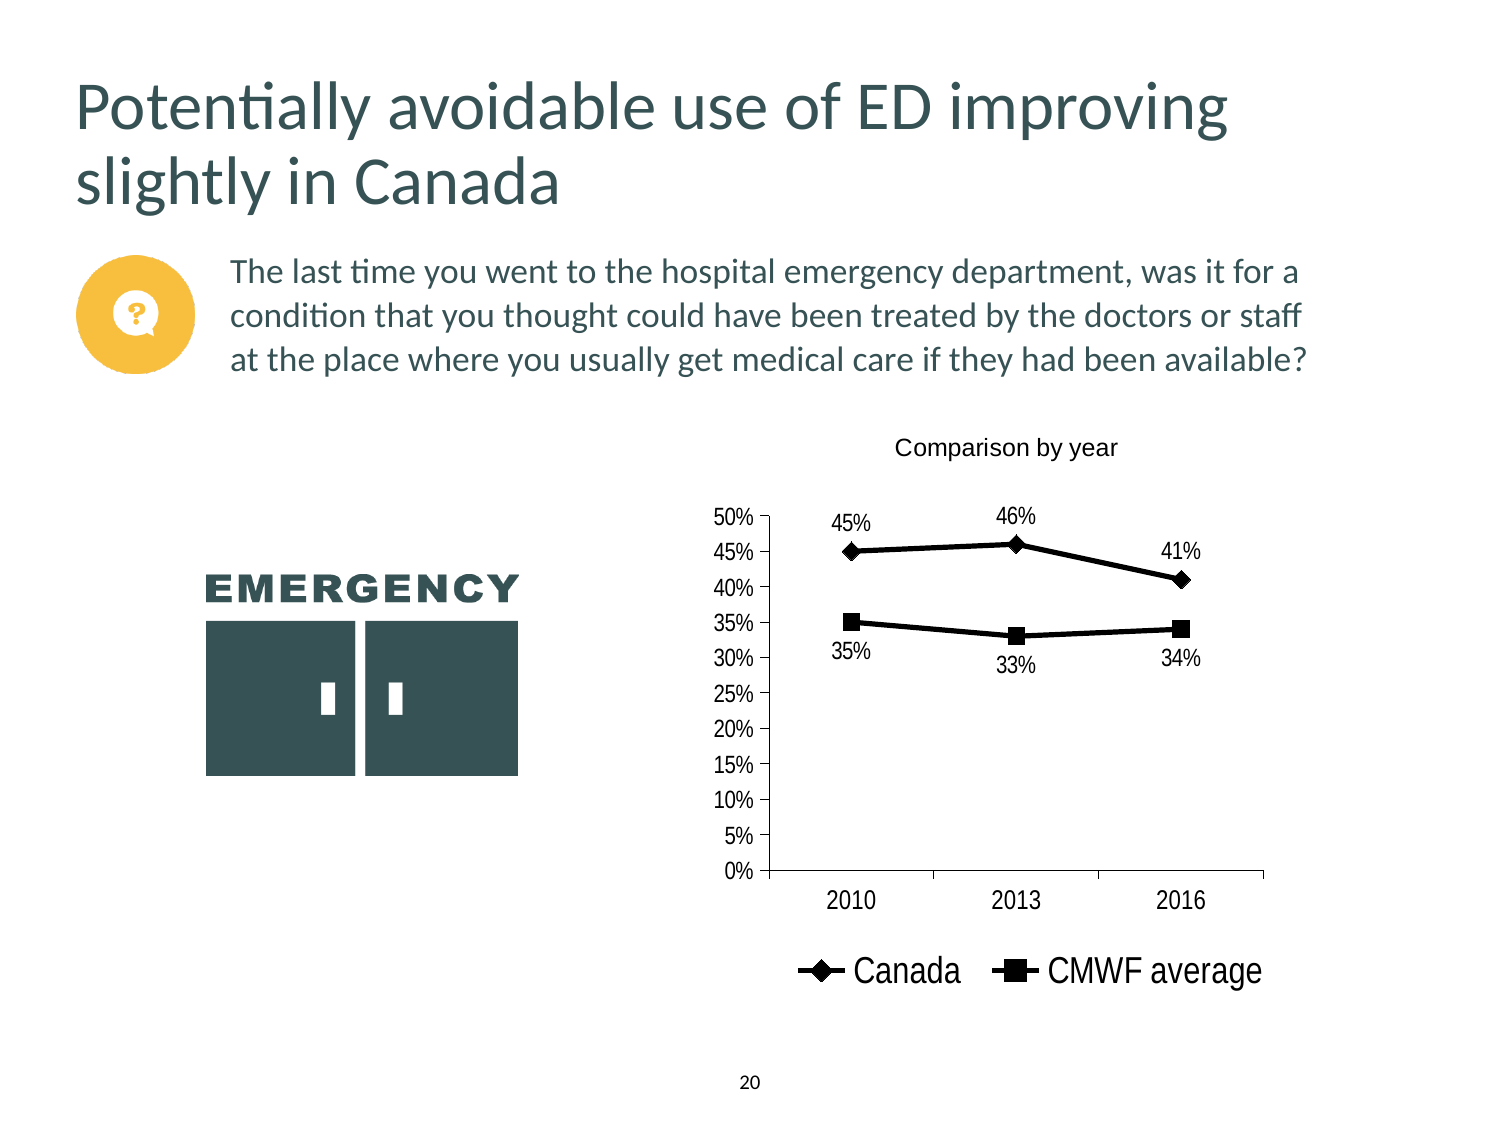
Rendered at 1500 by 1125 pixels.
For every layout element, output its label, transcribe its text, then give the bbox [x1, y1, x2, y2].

text_box The last time you went to the hospital emergency department, was it for a condition that you thought could have been treated by the doctors or staff at the place where you usually get medical care if they had been available? [230, 235, 1341, 390]
chart [709, 426, 1318, 1012]
title Potentially avoidable use of ED improving slightly in Canada [60, 60, 1411, 152]
picture [206, 574, 520, 776]
picture [76, 255, 195, 374]
